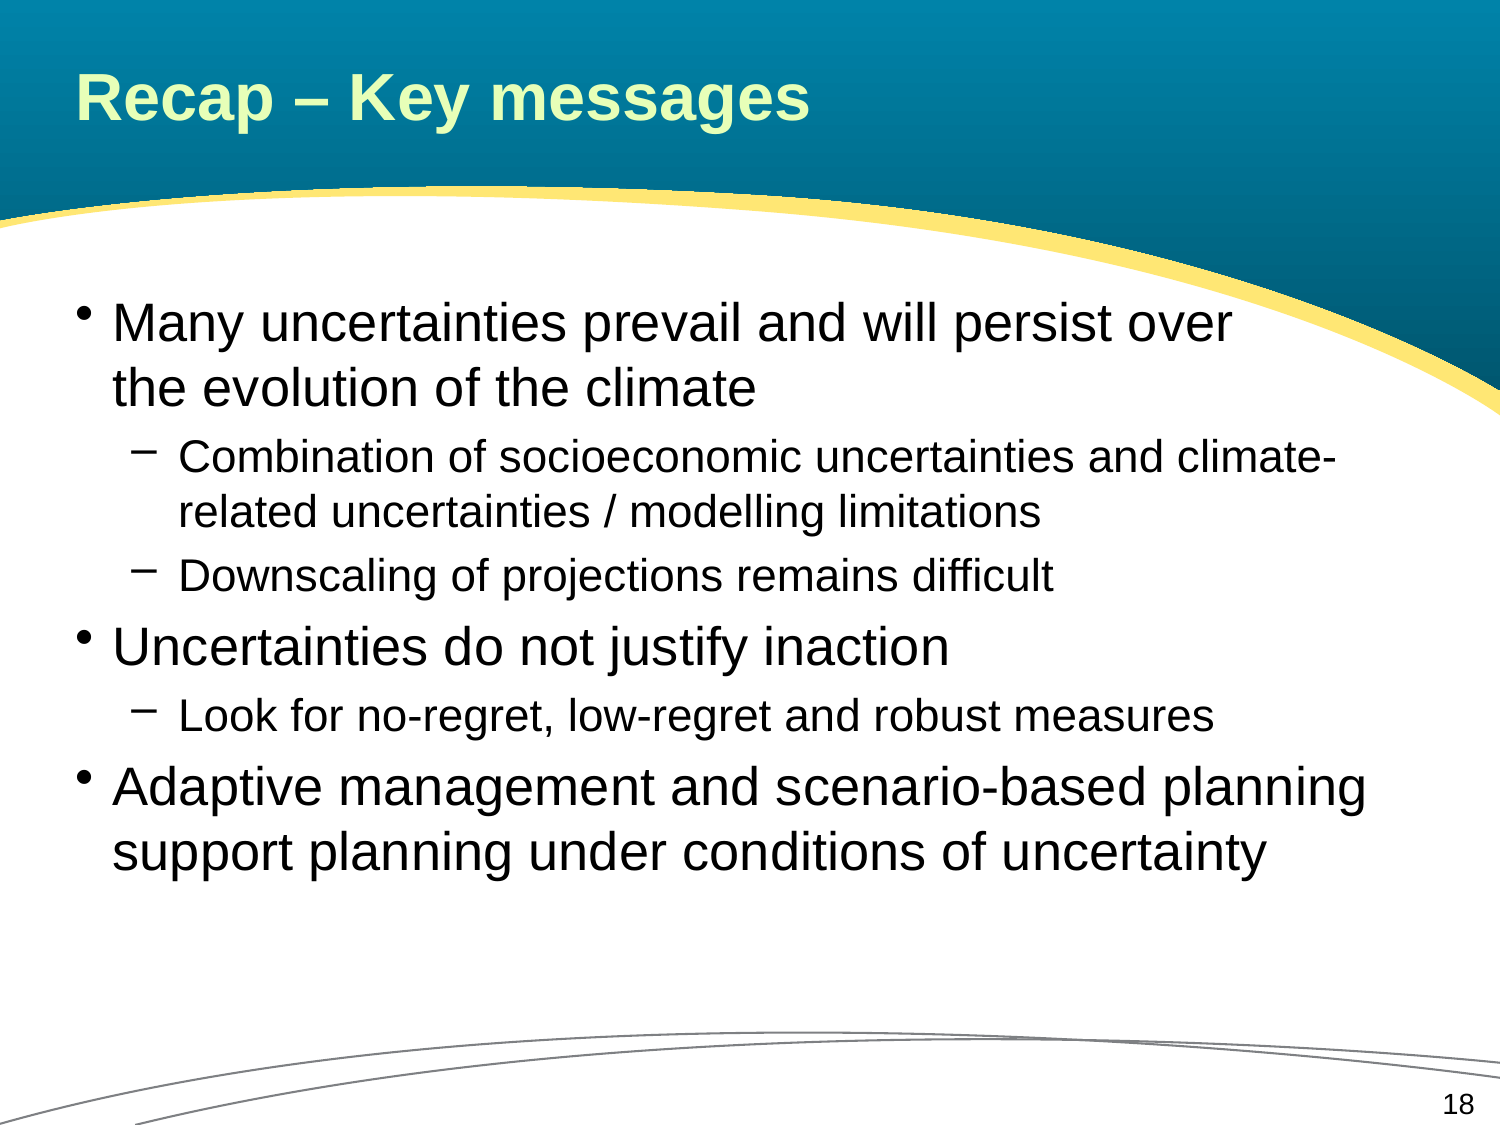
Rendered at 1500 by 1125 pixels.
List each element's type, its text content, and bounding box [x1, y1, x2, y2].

title Recap – Key messages [74, 0, 1476, 188]
list Many uncertainties prevail and will persist over the evolution of the climate Combination of socioeconomic uncertainties and climate-related uncertainties / modelling limitations Downscaling of projections remains difficult Uncertainties do not justify inaction Look for no-regret, low-regret and robust measures Adaptive management and scenario-based planning support planning under conditions of uncertainty [74, 287, 1476, 1076]
slide_number 18 [1124, 1084, 1476, 1113]
